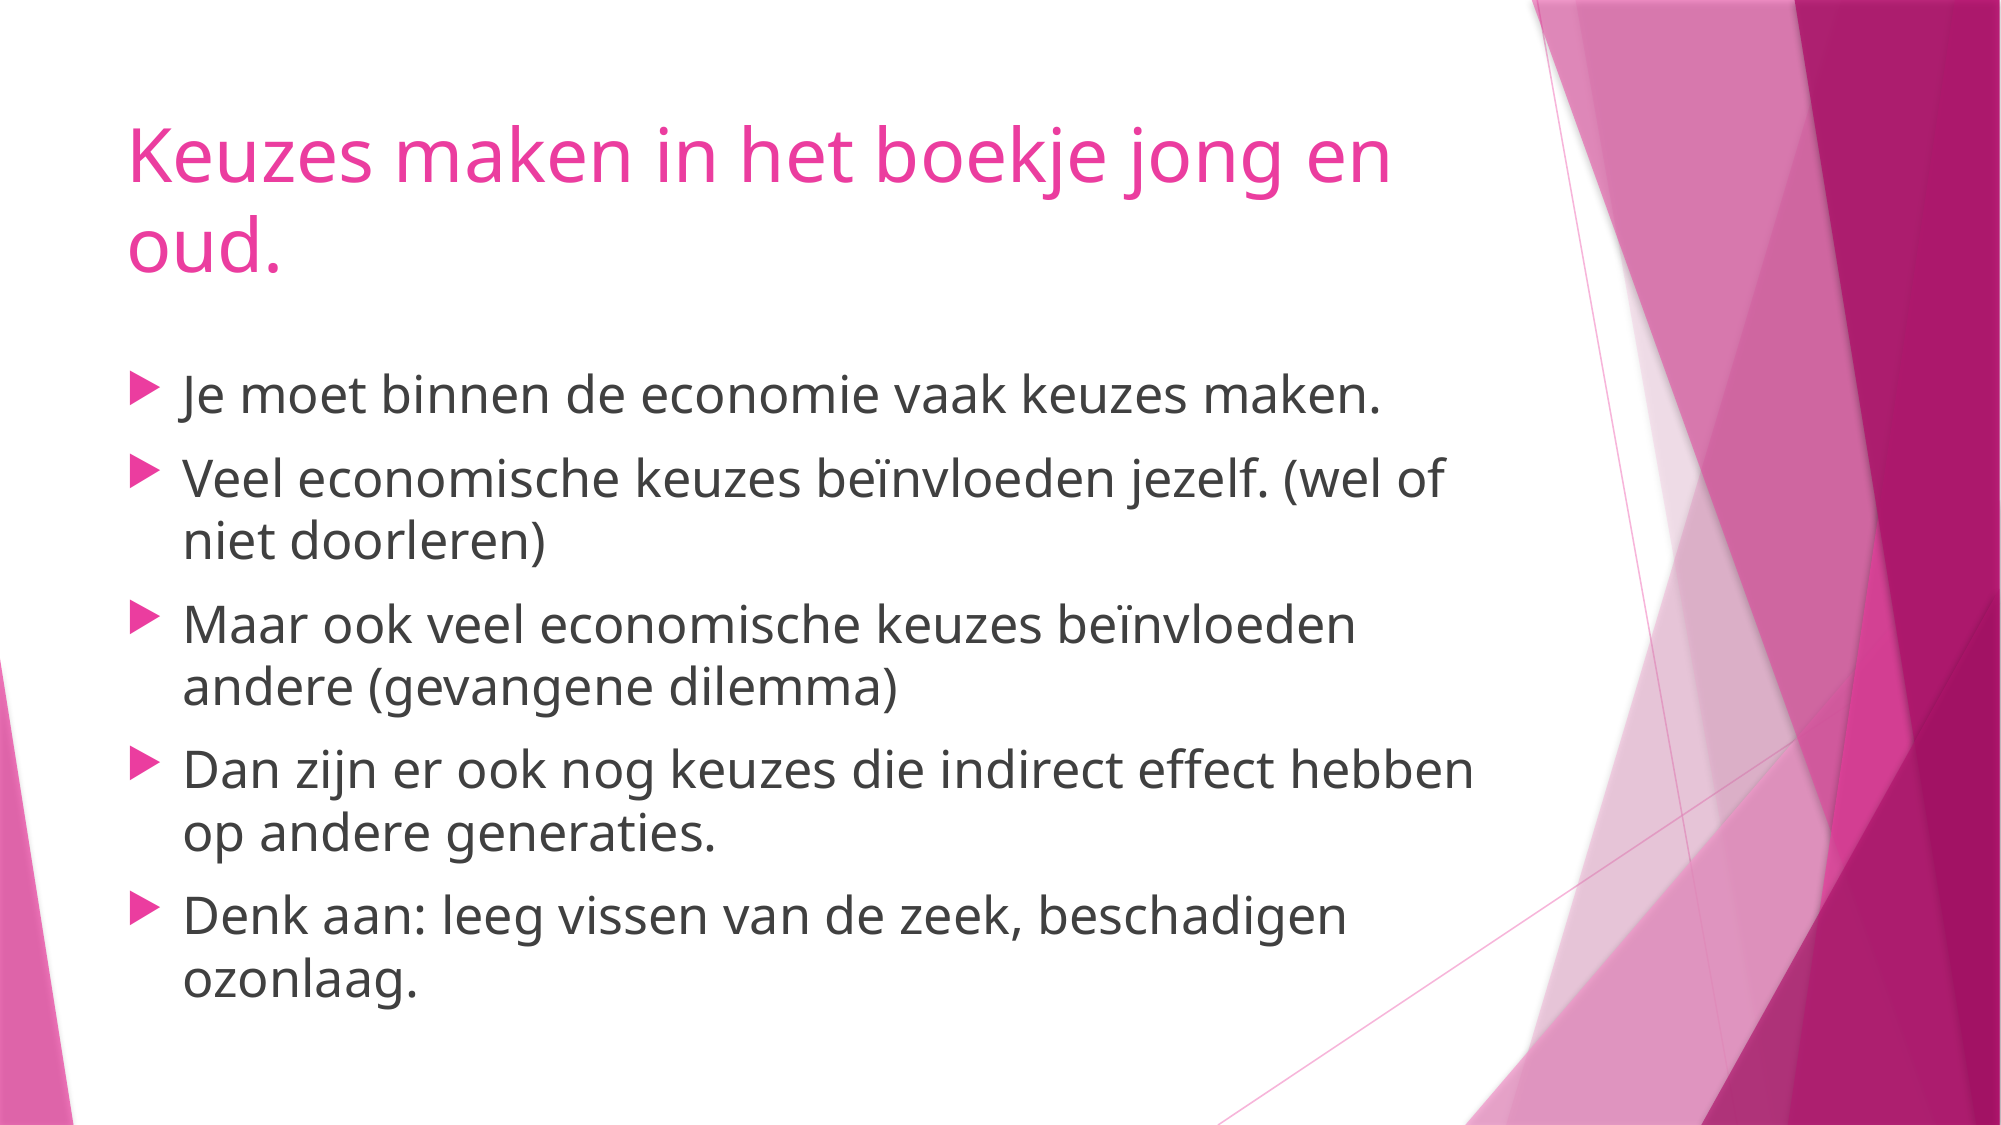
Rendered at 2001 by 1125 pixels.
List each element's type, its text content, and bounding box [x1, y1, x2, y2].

title Keuzes maken in het boekje jong en oud. [111, 99, 1522, 317]
list Je moet binnen de economie vaak keuzes maken. Veel economische keuzes beïnvloeden jezelf. (wel of niet doorleren) Maar ook veel economische keuzes beïnvloeden andere (gevangene dilemma) Dan zijn er ook nog keuzes die indirect effect hebben op andere generaties. Denk aan: leeg vissen van de zeek, beschadigen ozonlaag. [111, 354, 1522, 992]
